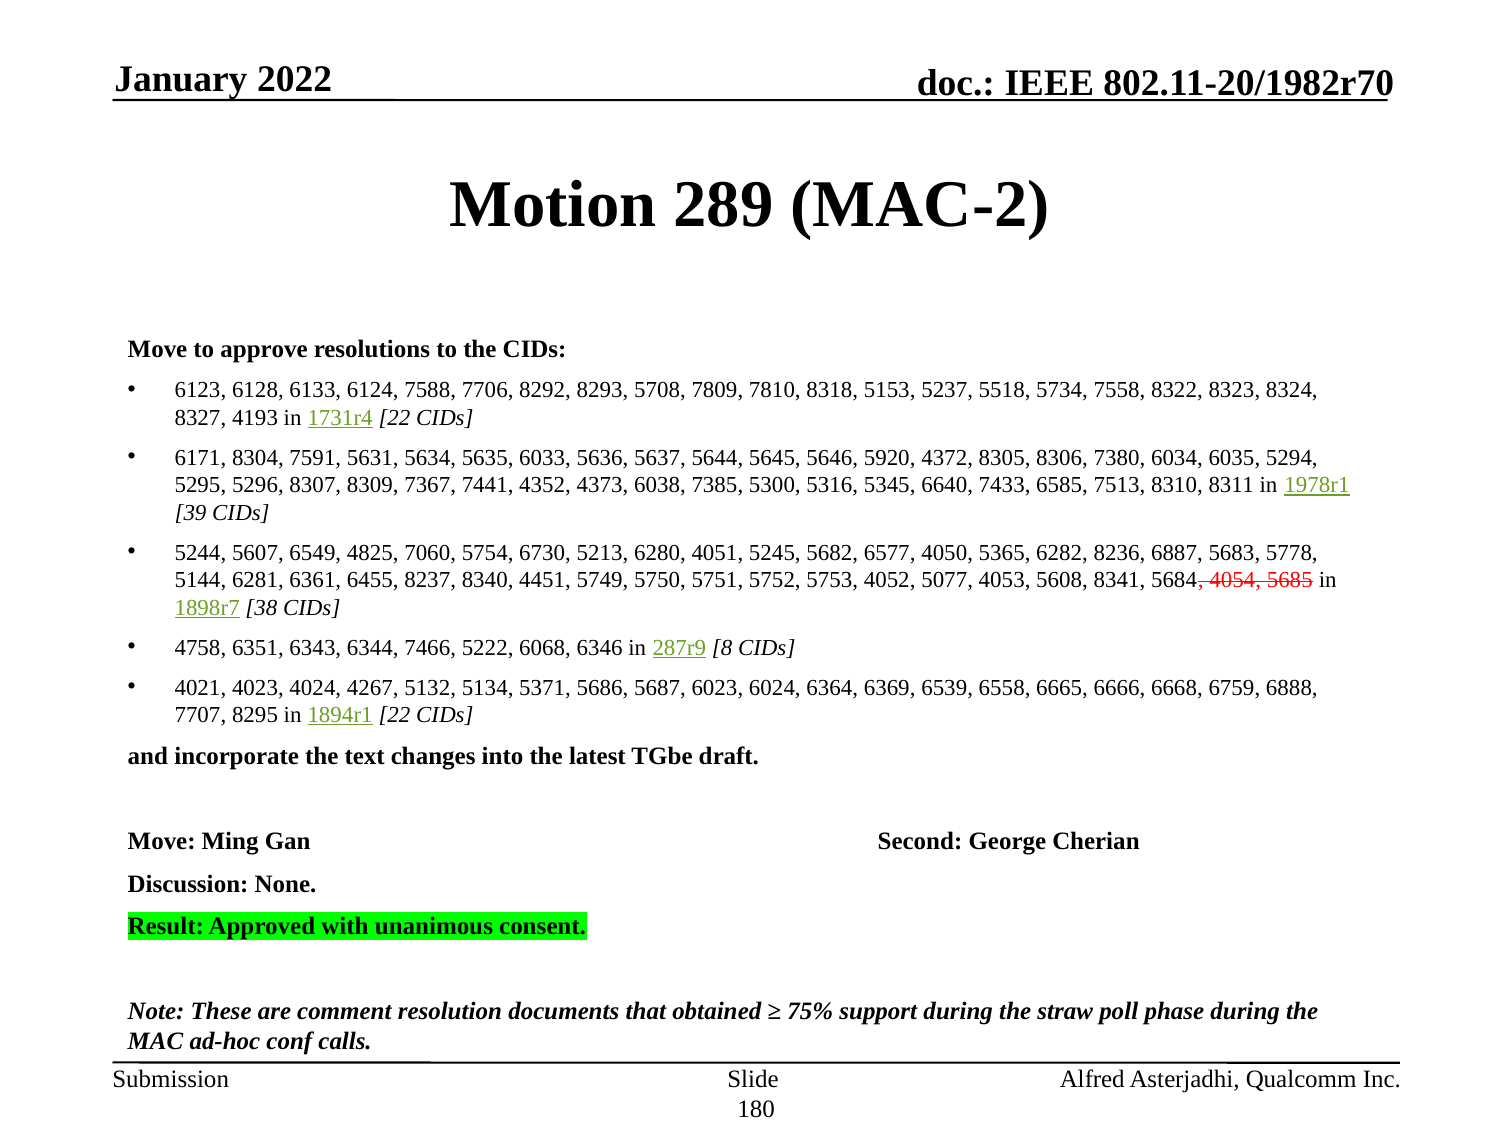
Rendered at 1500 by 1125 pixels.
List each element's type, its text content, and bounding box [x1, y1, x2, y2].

footer Alfred Asterjadhi, Qualcomm Inc. [878, 1061, 1402, 1093]
title Motion 289 (MAC-2) [112, 112, 1388, 288]
slide_number Slide 180 [712, 1061, 800, 1123]
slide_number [114, 54, 423, 100]
list Move to approve resolutions to the CIDs: 6123, 6128, 6133, 6124, 7588, 7706, 8292, 8293, 5708, 7809, 7810, 8318, 5153, 5237, 5518, 5734, 7558, 8322, 8323, 8324, 8327, 4193 in 1731r4 [22 CIDs] 6171, 8304, 7591, 5631, 5634, 5635, 6033, 5636, 5637, 5644, 5645, 5646, 5920, 4372, 8305, 8306, 7380, 6034, 6035, 5294, 5295, 5296, 8307, 8309, 7367, 7441, 4352, 4373, 6038, 7385, 5300, 5316, 5345, 6640, 7433, 6585, 7513, 8310, 8311 in 1978r1 [39 CIDs] 5244, 5607, 6549, 4825, 7060, 5754, 6730, 5213, 6280, 4051, 5245, 5682, 6577, 4050, 5365, 6282, 8236, 6887, 5683, 5778, 5144, 6281, 6361, 6455, 8237, 8340, 4451, 5749, 5750, 5751, 5752, 5753, 4052, 5077, 4053, 5608, 8341, 5684, 4054, 5685 in 1898r7 [38 CIDs] 4758, 6351, 6343, 6344, 7466, 5222, 6068, 6346 in 287r9 [8 CIDs] 4021, 4023, 4024, 4267, 5132, 5134, 5371, 5686, 5687, 6023, 6024, 6364, 6369, 6539, 6558, 6665, 6666, 6668, 6759, 6888, 7707, 8295 in 1894r1 [22 CIDs] and incorporate the text changes into the latest TGbe draft. Move: Ming Gan Second: George Cherian Discussion: None. Result: Approved with unanimous consent. Note: These are comment resolution documents that obtained ≥ 75% support during the straw poll phase during the MAC ad-hoc conf calls. [112, 324, 1388, 1063]
